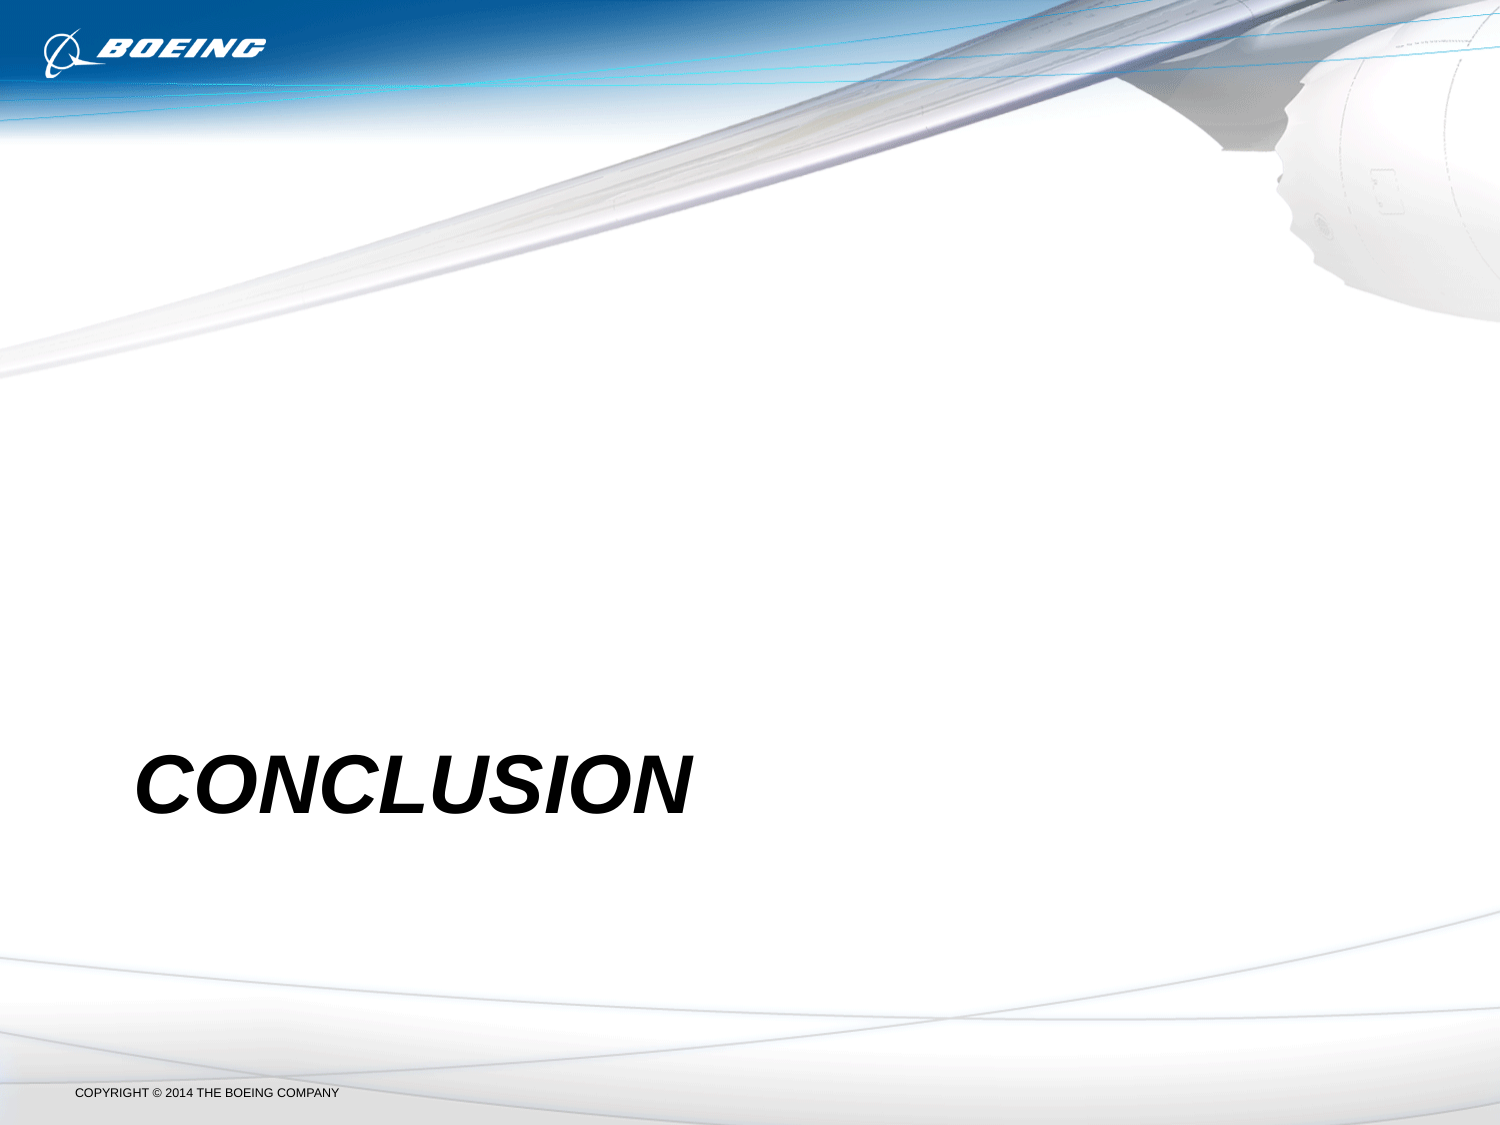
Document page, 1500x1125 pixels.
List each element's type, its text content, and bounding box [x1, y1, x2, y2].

title Conclusion [118, 722, 1394, 947]
picture [0, 0, 1500, 1125]
